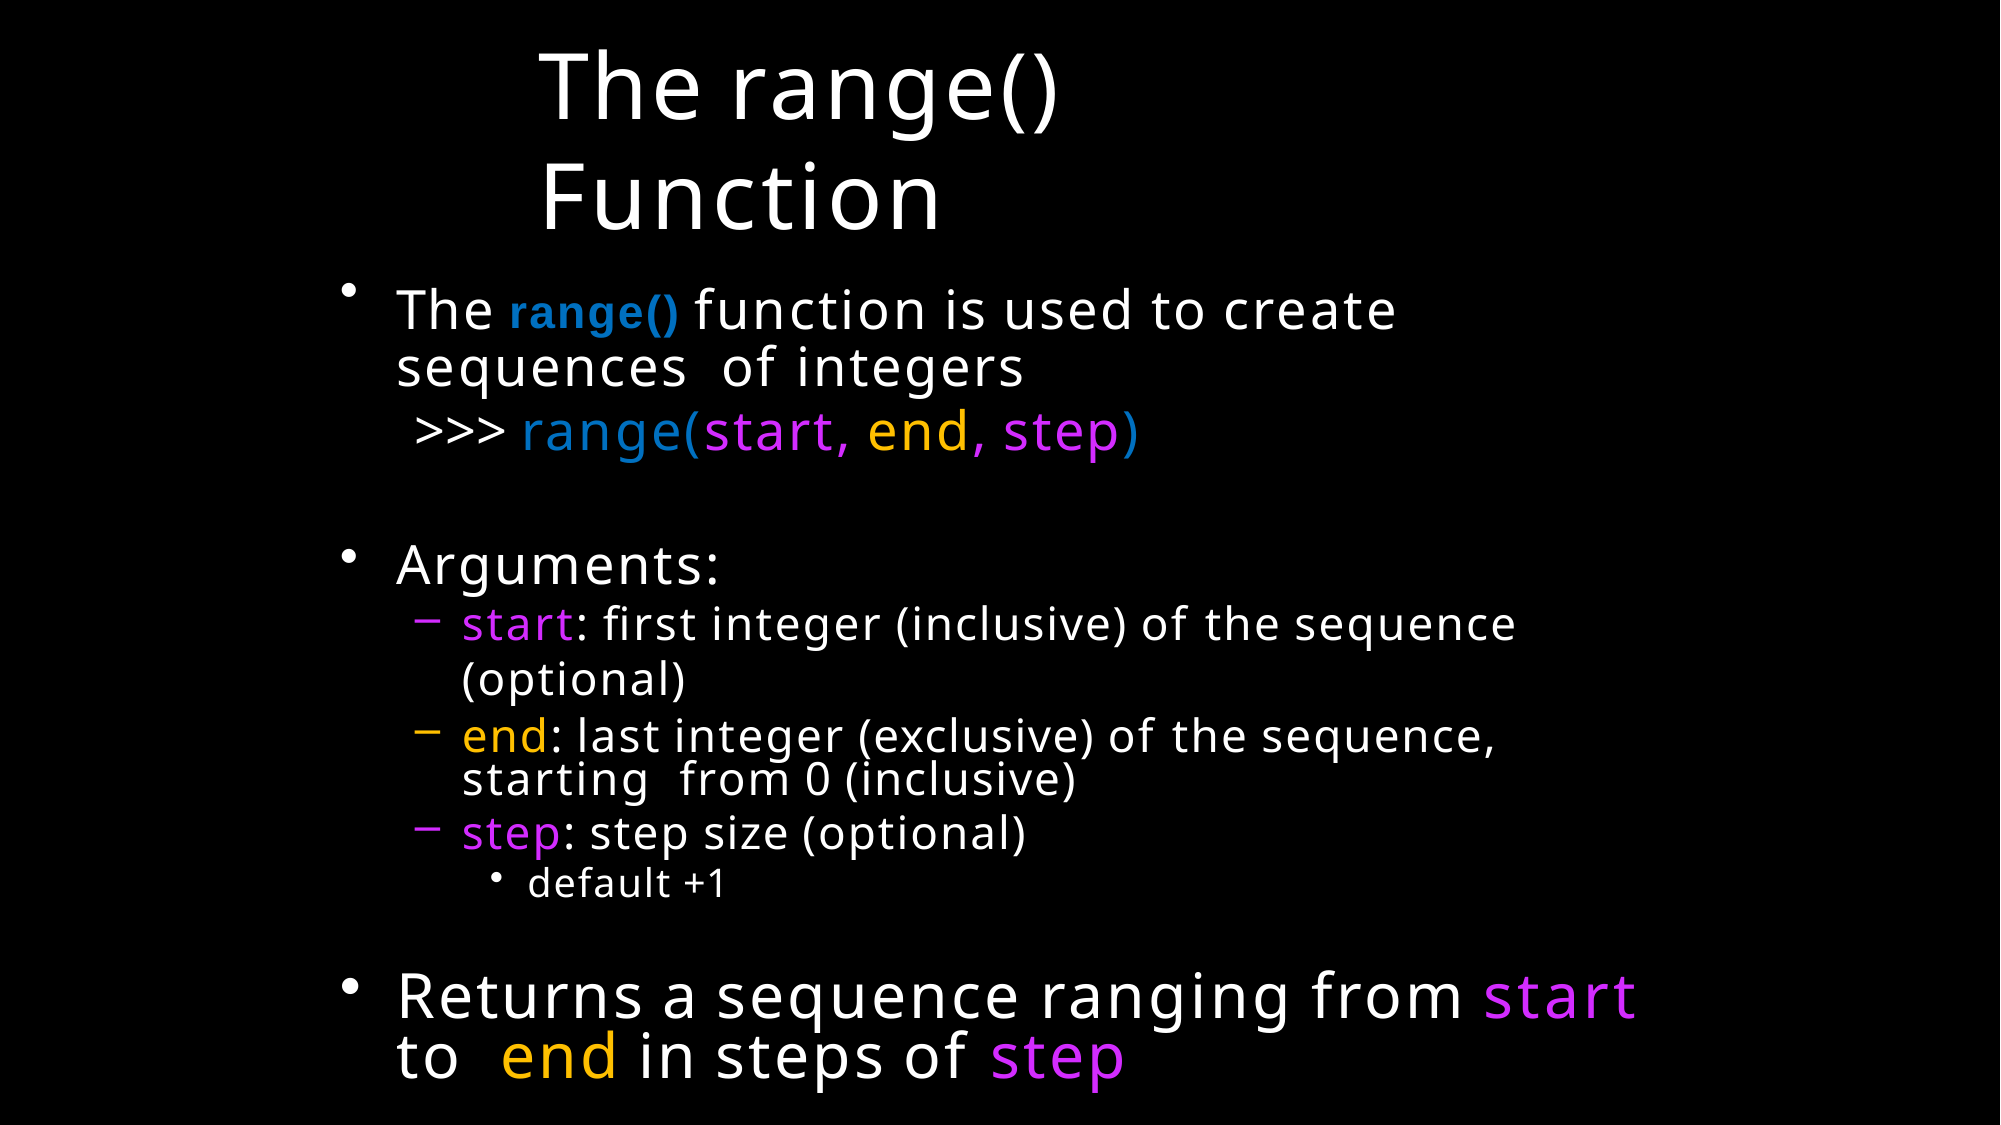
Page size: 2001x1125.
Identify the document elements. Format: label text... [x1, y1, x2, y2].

text_box The range() function is used to create sequences of integers >>> range(start, end, step) Arguments: start: first integer (inclusive) of the sequence (optional) end: last integer (exclusive) of the sequence, starting from 0 (inclusive) step: step size (optional) default +1 Returns a sequence ranging from start to end in steps of step [337, 253, 1687, 1092]
title The range() Function [536, 25, 1464, 248]
